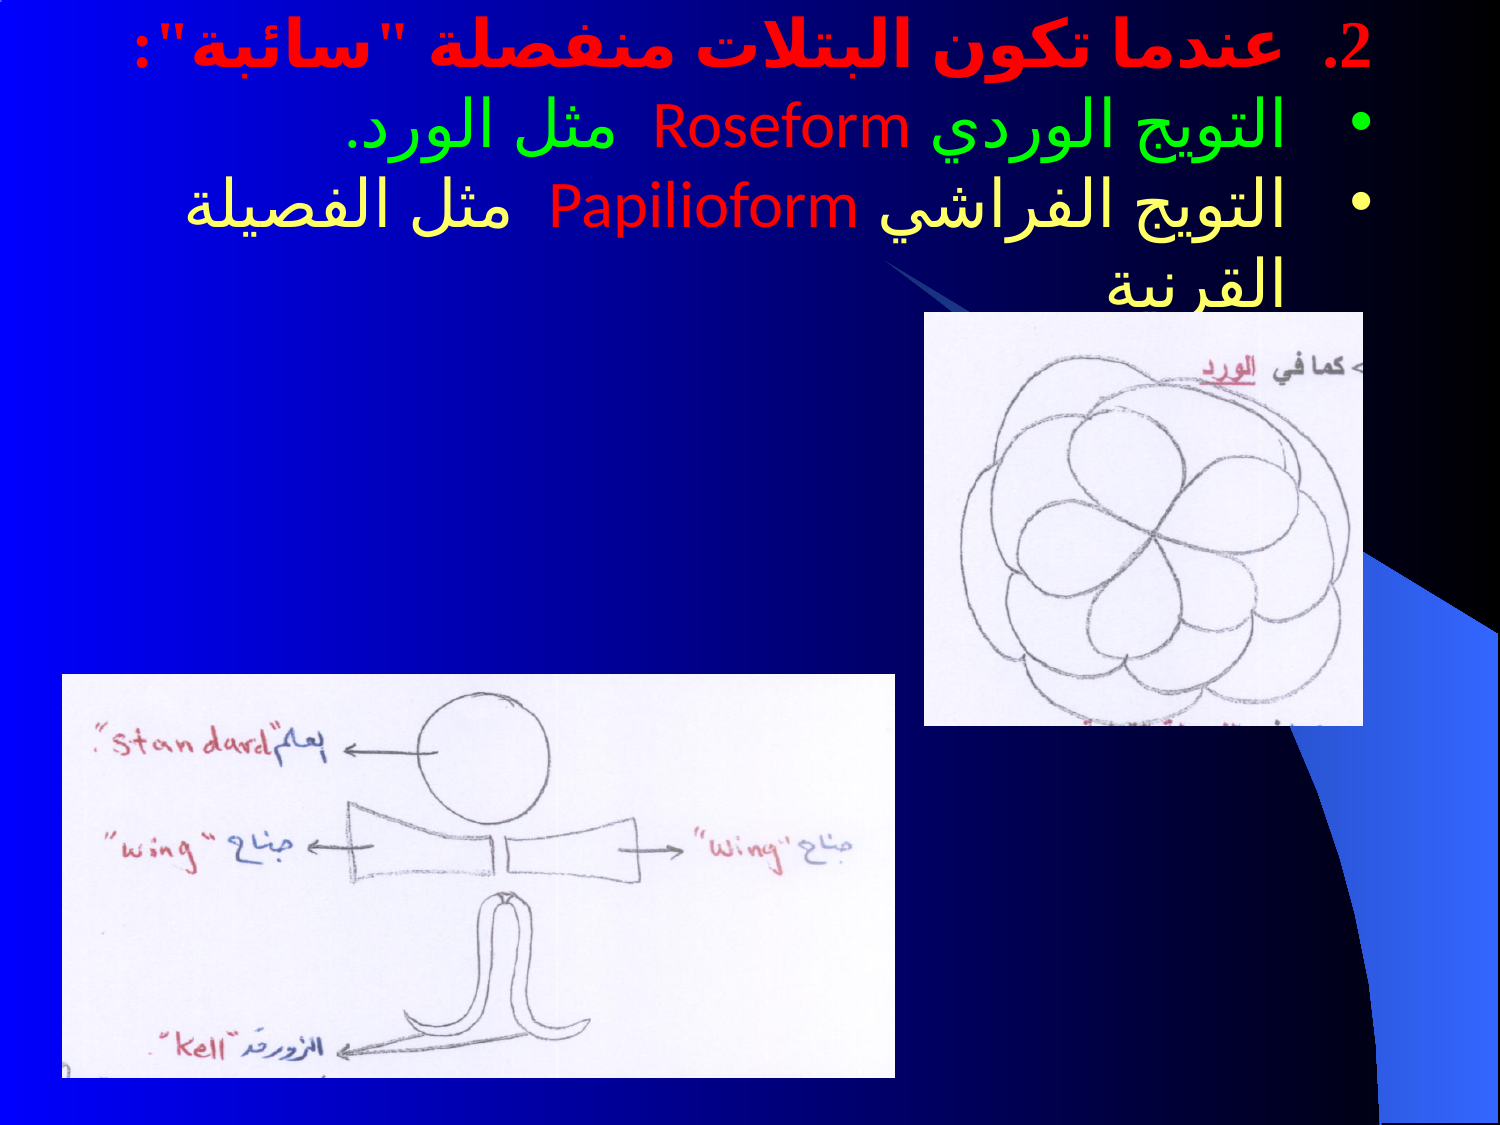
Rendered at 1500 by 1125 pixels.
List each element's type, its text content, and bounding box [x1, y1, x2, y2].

picture [62, 674, 895, 1078]
text_box عندما تكون البتلات منفصلة "سائبة": التويج الوردي Roseform مثل الورد. التويج الفراشي Papilioform مثل الفصيلة القرنية [87, 0, 1388, 328]
picture [924, 312, 1363, 726]
